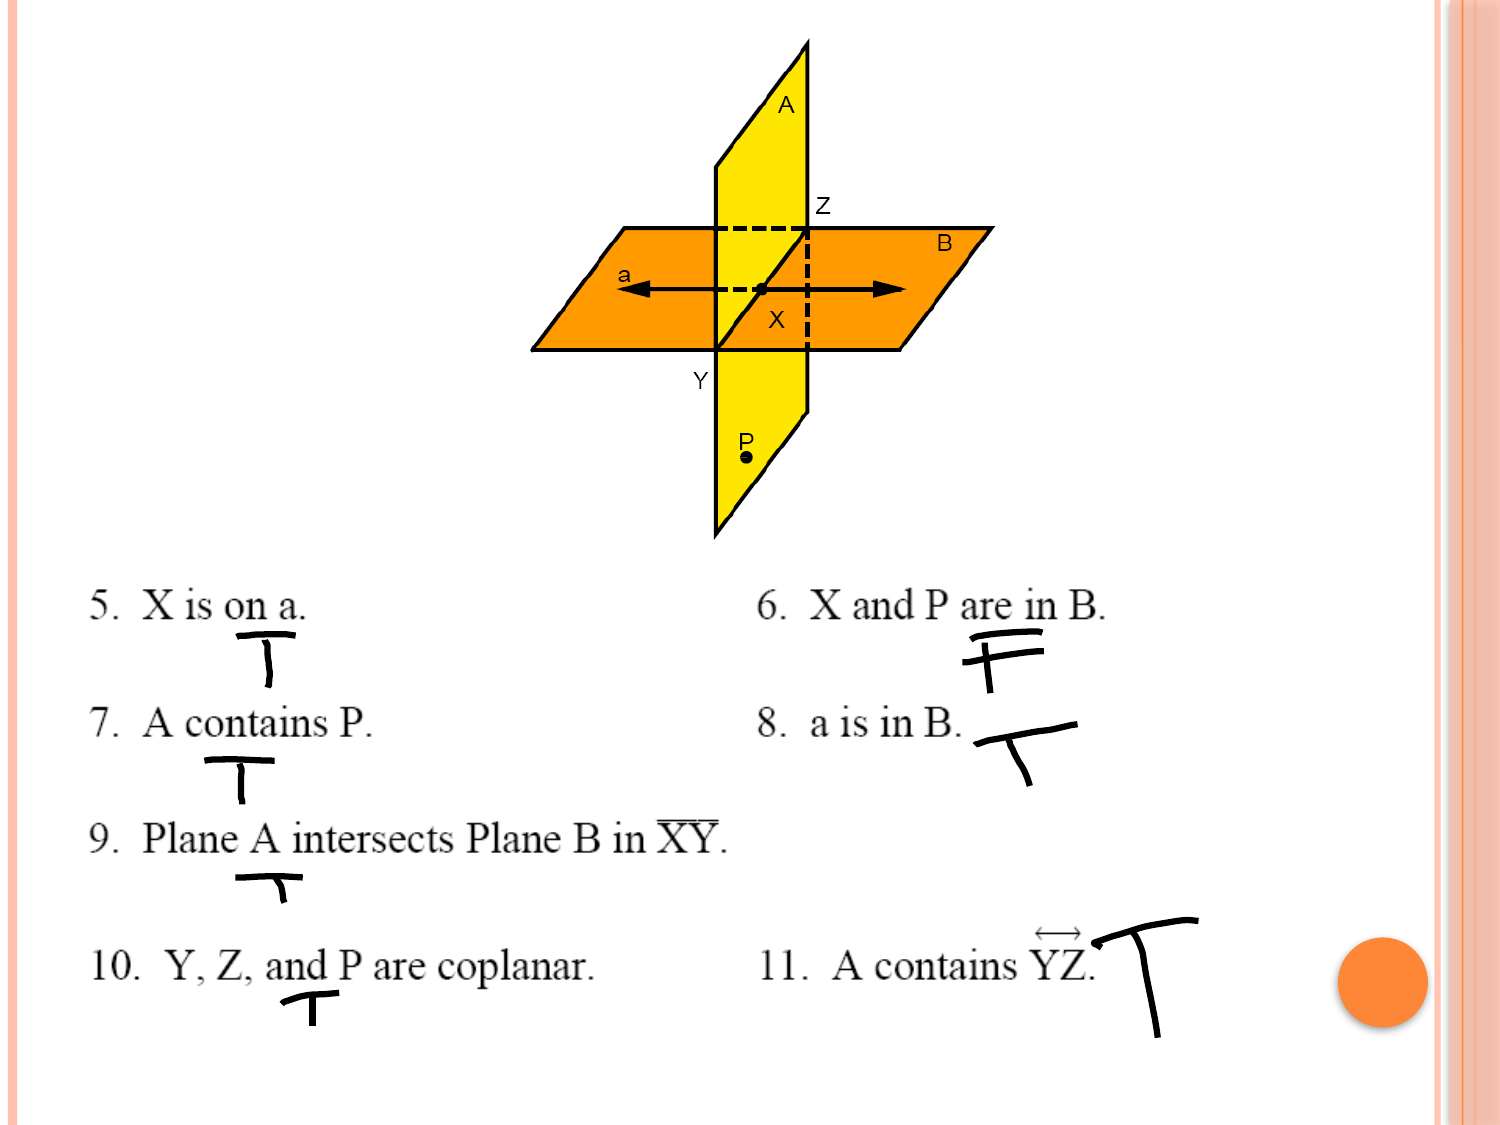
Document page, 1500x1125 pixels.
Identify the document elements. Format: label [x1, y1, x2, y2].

picture [497, 36, 1003, 553]
text_box [1143, 950, 1159, 1038]
text_box [1143, 919, 1199, 937]
picture [61, 574, 1137, 1006]
